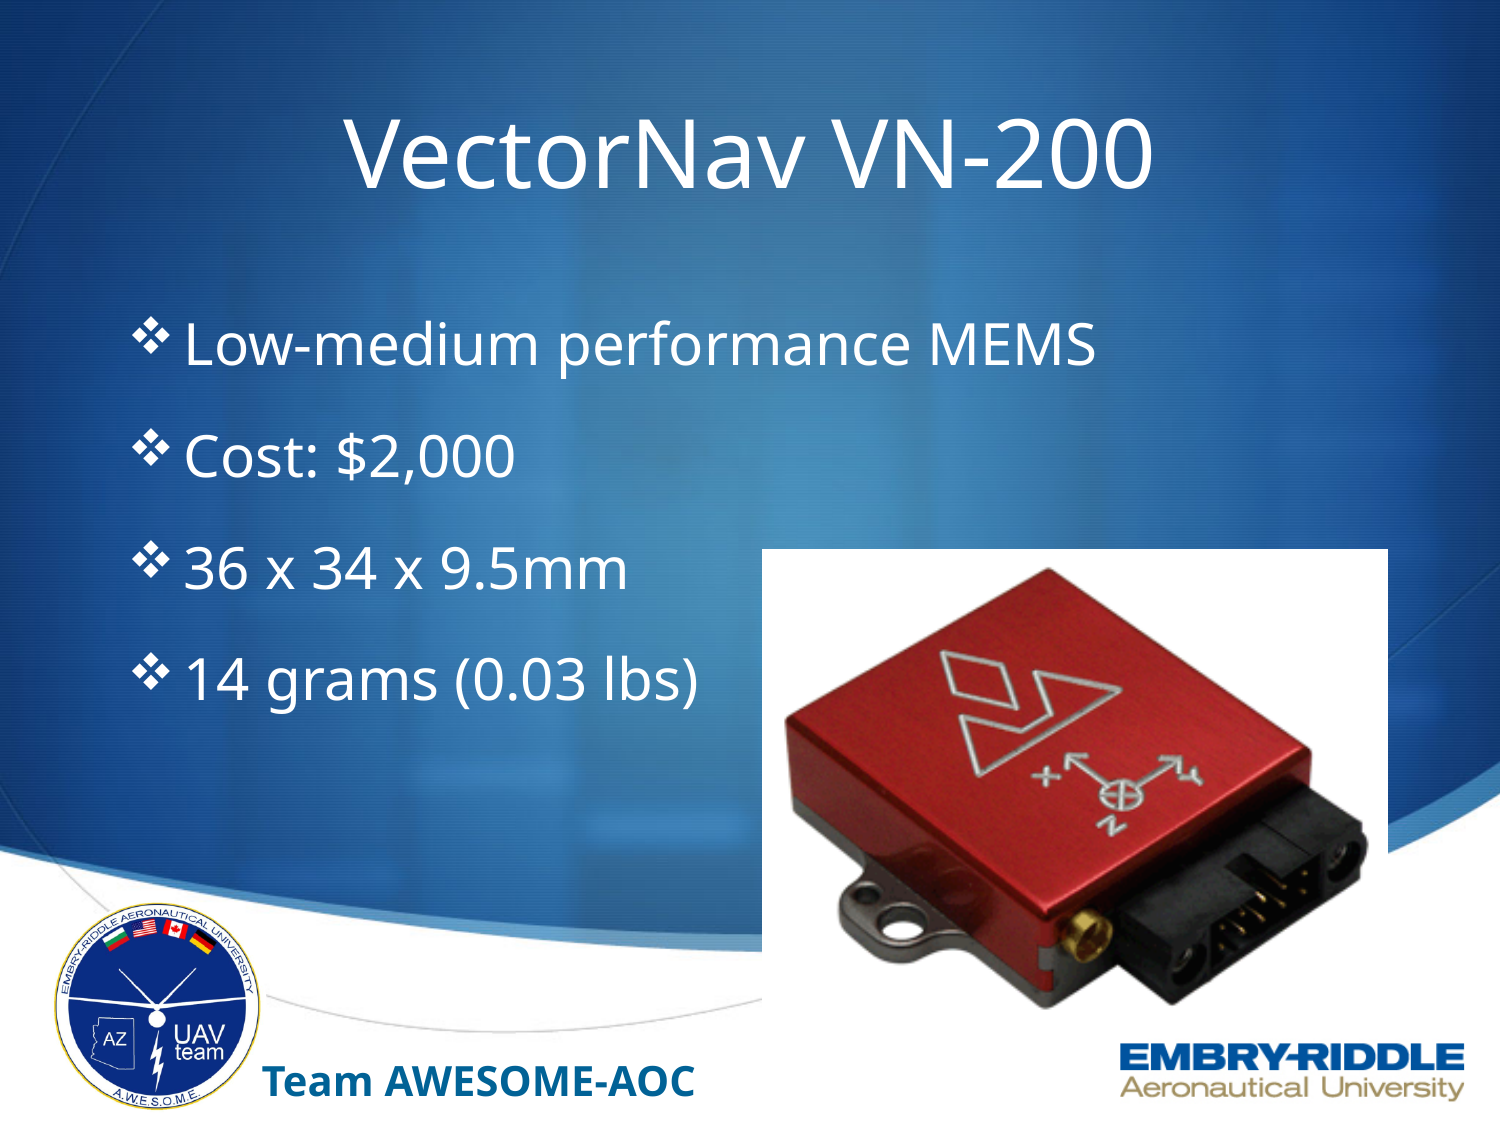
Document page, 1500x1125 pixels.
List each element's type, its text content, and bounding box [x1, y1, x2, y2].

title VectorNav VN-200 [75, 56, 1425, 245]
picture [0, 0, 1500, 1125]
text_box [49, 899, 721, 1113]
list Low-medium performance MEMS Cost: $2,000 36 x 34 x 9.5mm 14 grams (0.03 lbs) [112, 299, 1370, 975]
